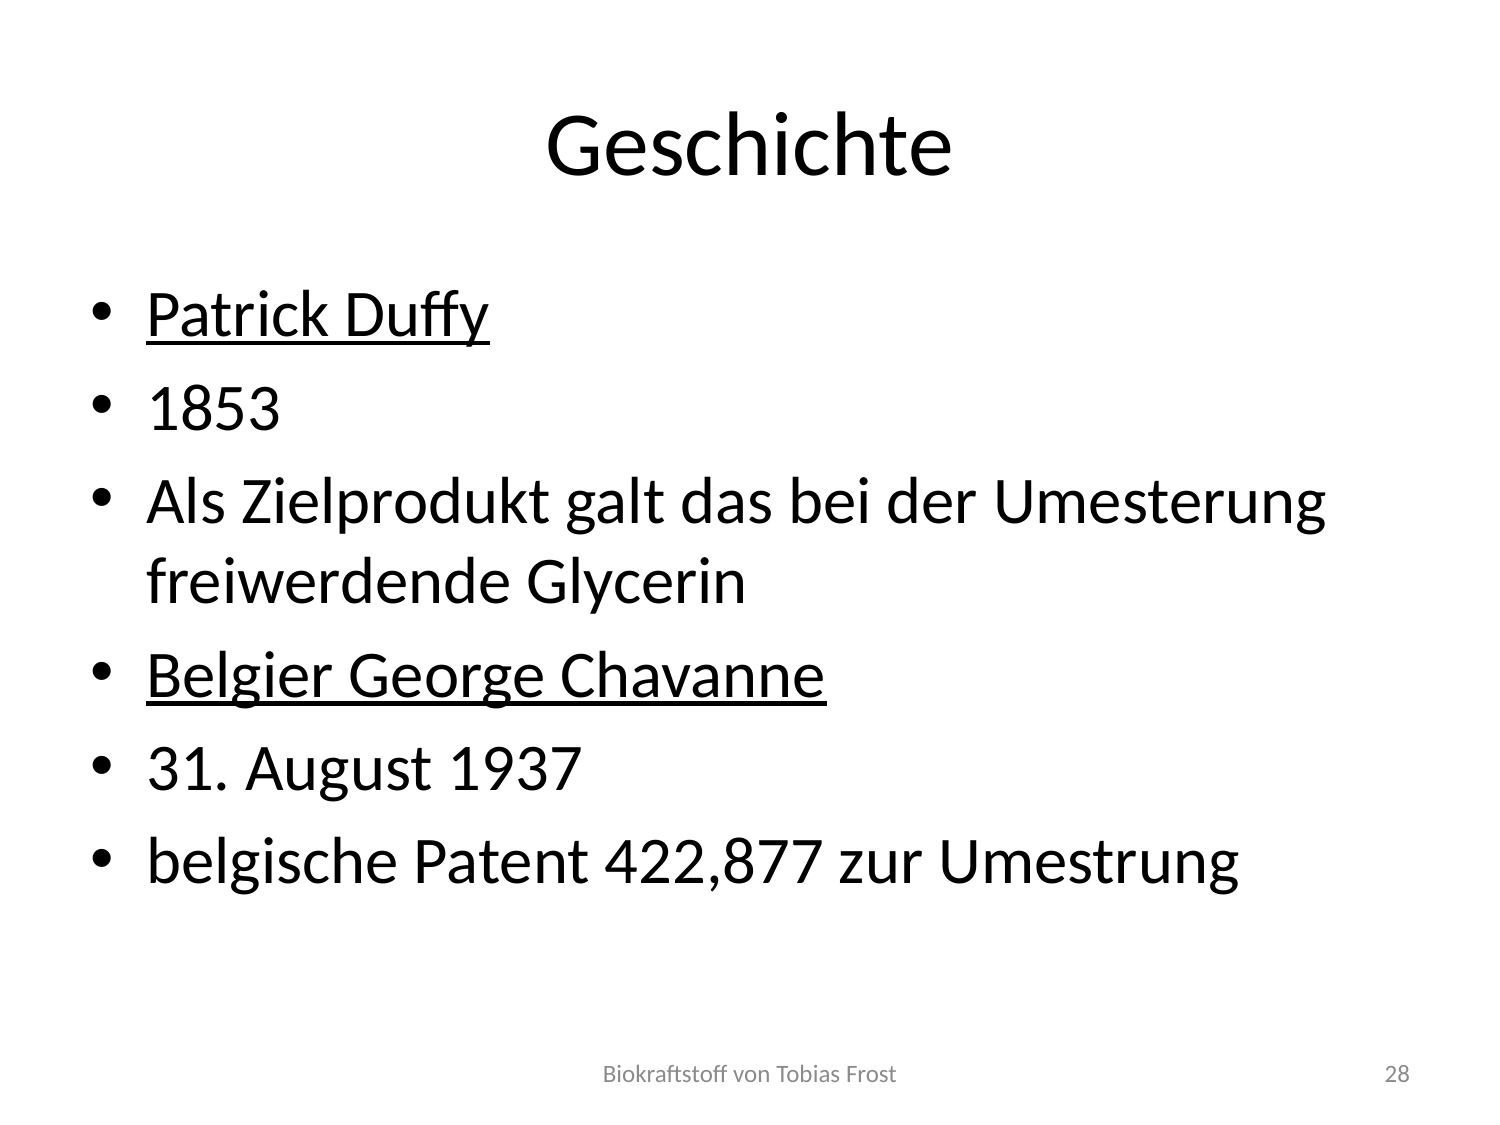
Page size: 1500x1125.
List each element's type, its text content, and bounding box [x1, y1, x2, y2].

list Patrick Duffy 1853 Als Zielprodukt galt das bei der Umesterung freiwerdende Glycerin Belgier George Chavanne 31. August 1937 belgische Patent 422,877 zur Umestrung [75, 262, 1425, 1005]
slide_number 28 [1074, 1042, 1425, 1103]
title Geschichte [75, 45, 1425, 233]
footer Biokraftstoff von Tobias Frost [512, 1042, 988, 1103]
